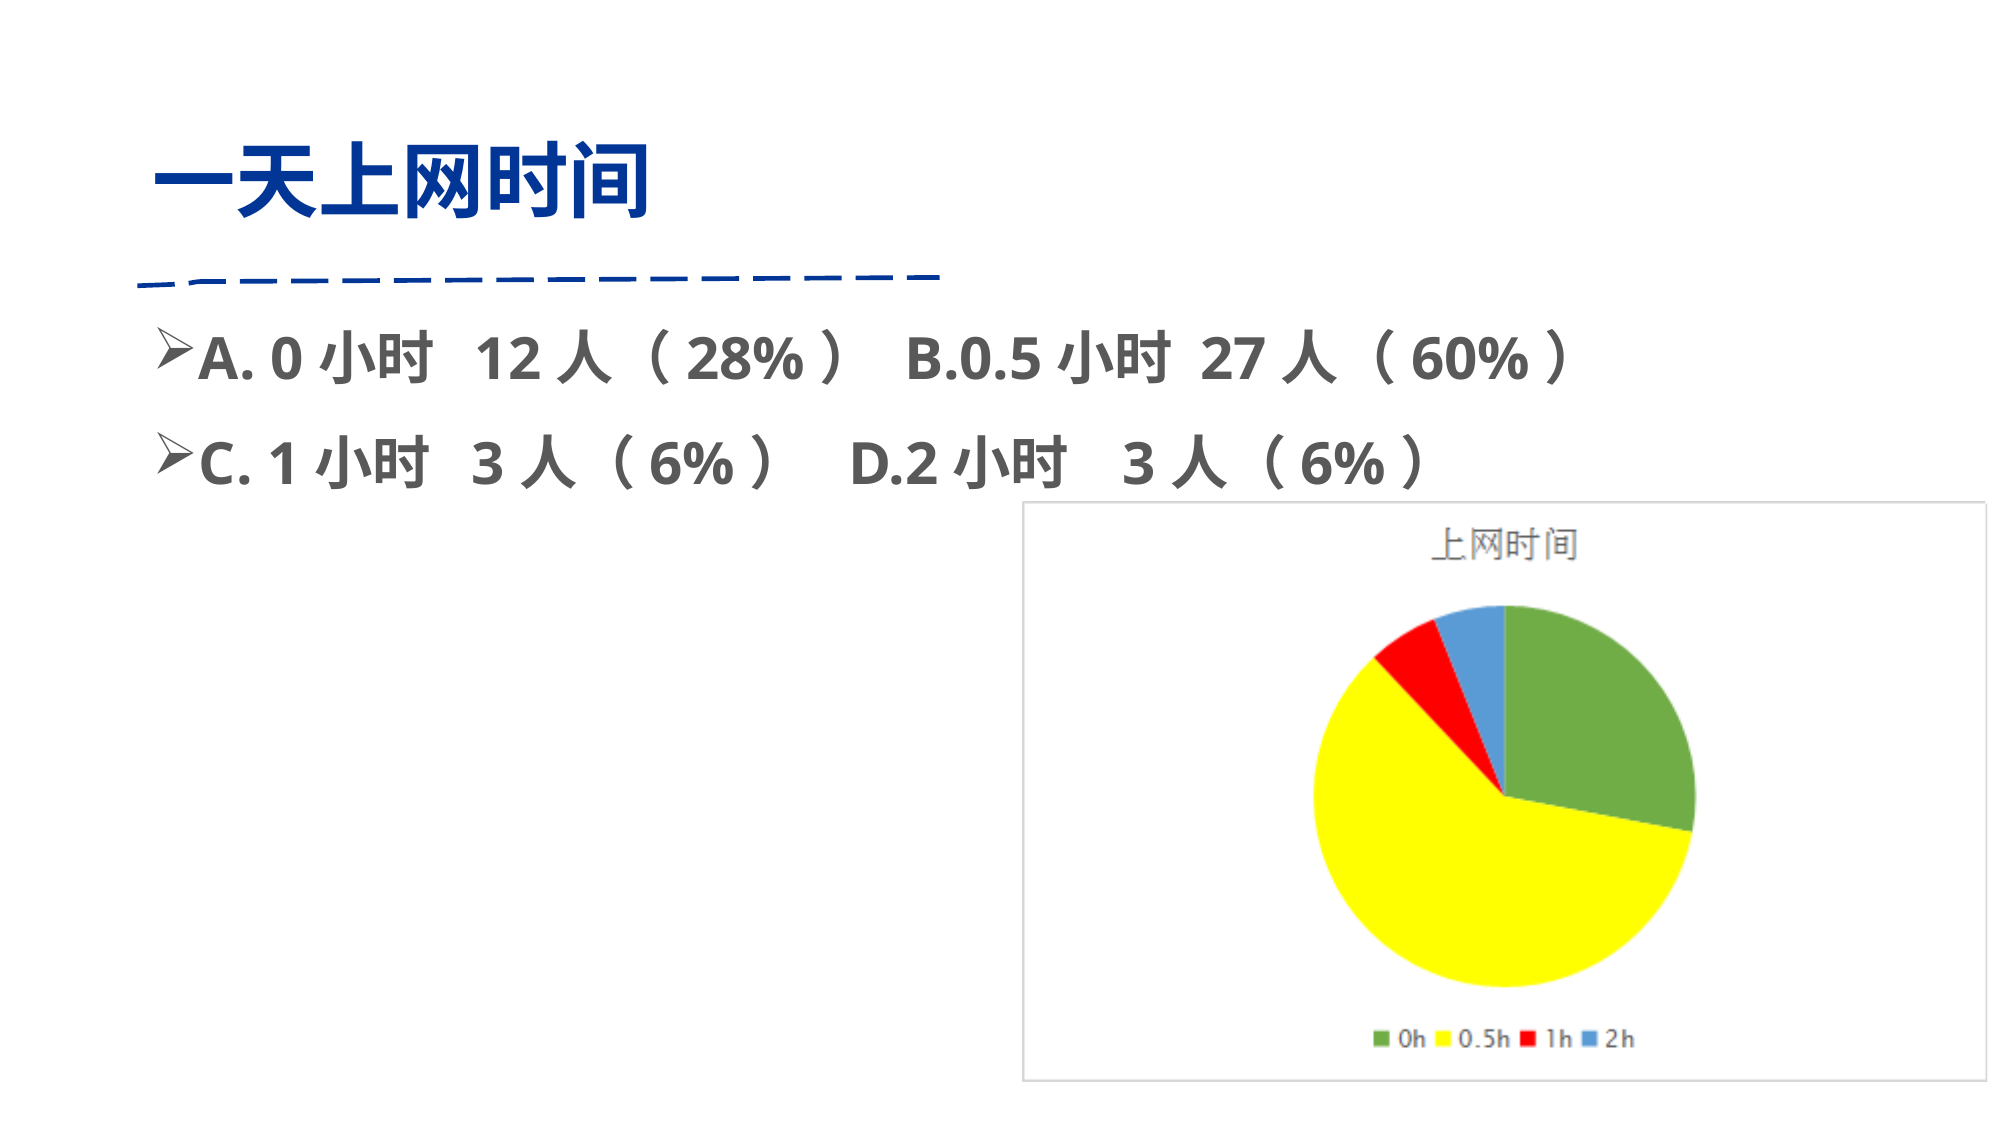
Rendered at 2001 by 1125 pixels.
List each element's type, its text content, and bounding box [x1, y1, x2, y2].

list A. 0小时 12人（28%） B.0.5小时 27人（60%） C. 1小时 3人（6%） D.2小时 3人（6%） [137, 299, 1863, 1014]
picture [1015, 498, 2000, 1096]
title 一天上网时间 [137, 59, 1863, 278]
